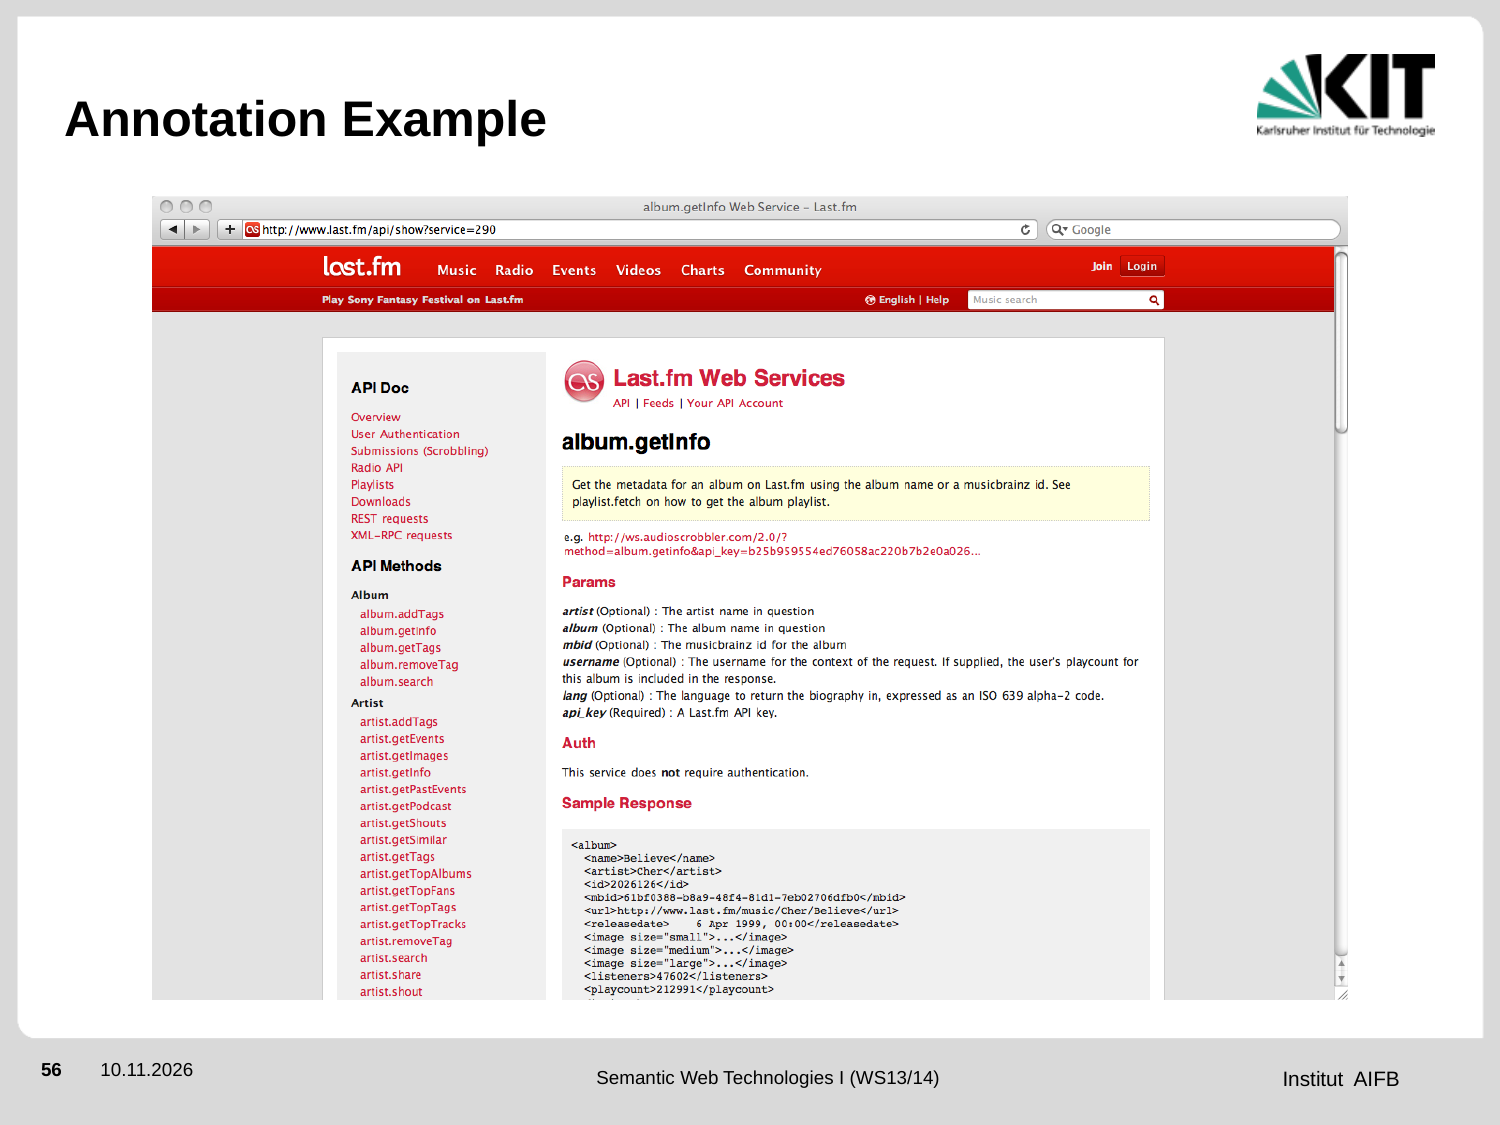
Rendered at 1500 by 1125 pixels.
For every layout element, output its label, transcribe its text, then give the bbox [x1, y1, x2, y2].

title Annotation Example [64, 54, 1198, 147]
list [152, 196, 1348, 1000]
picture [0, 0, 1500, 1125]
